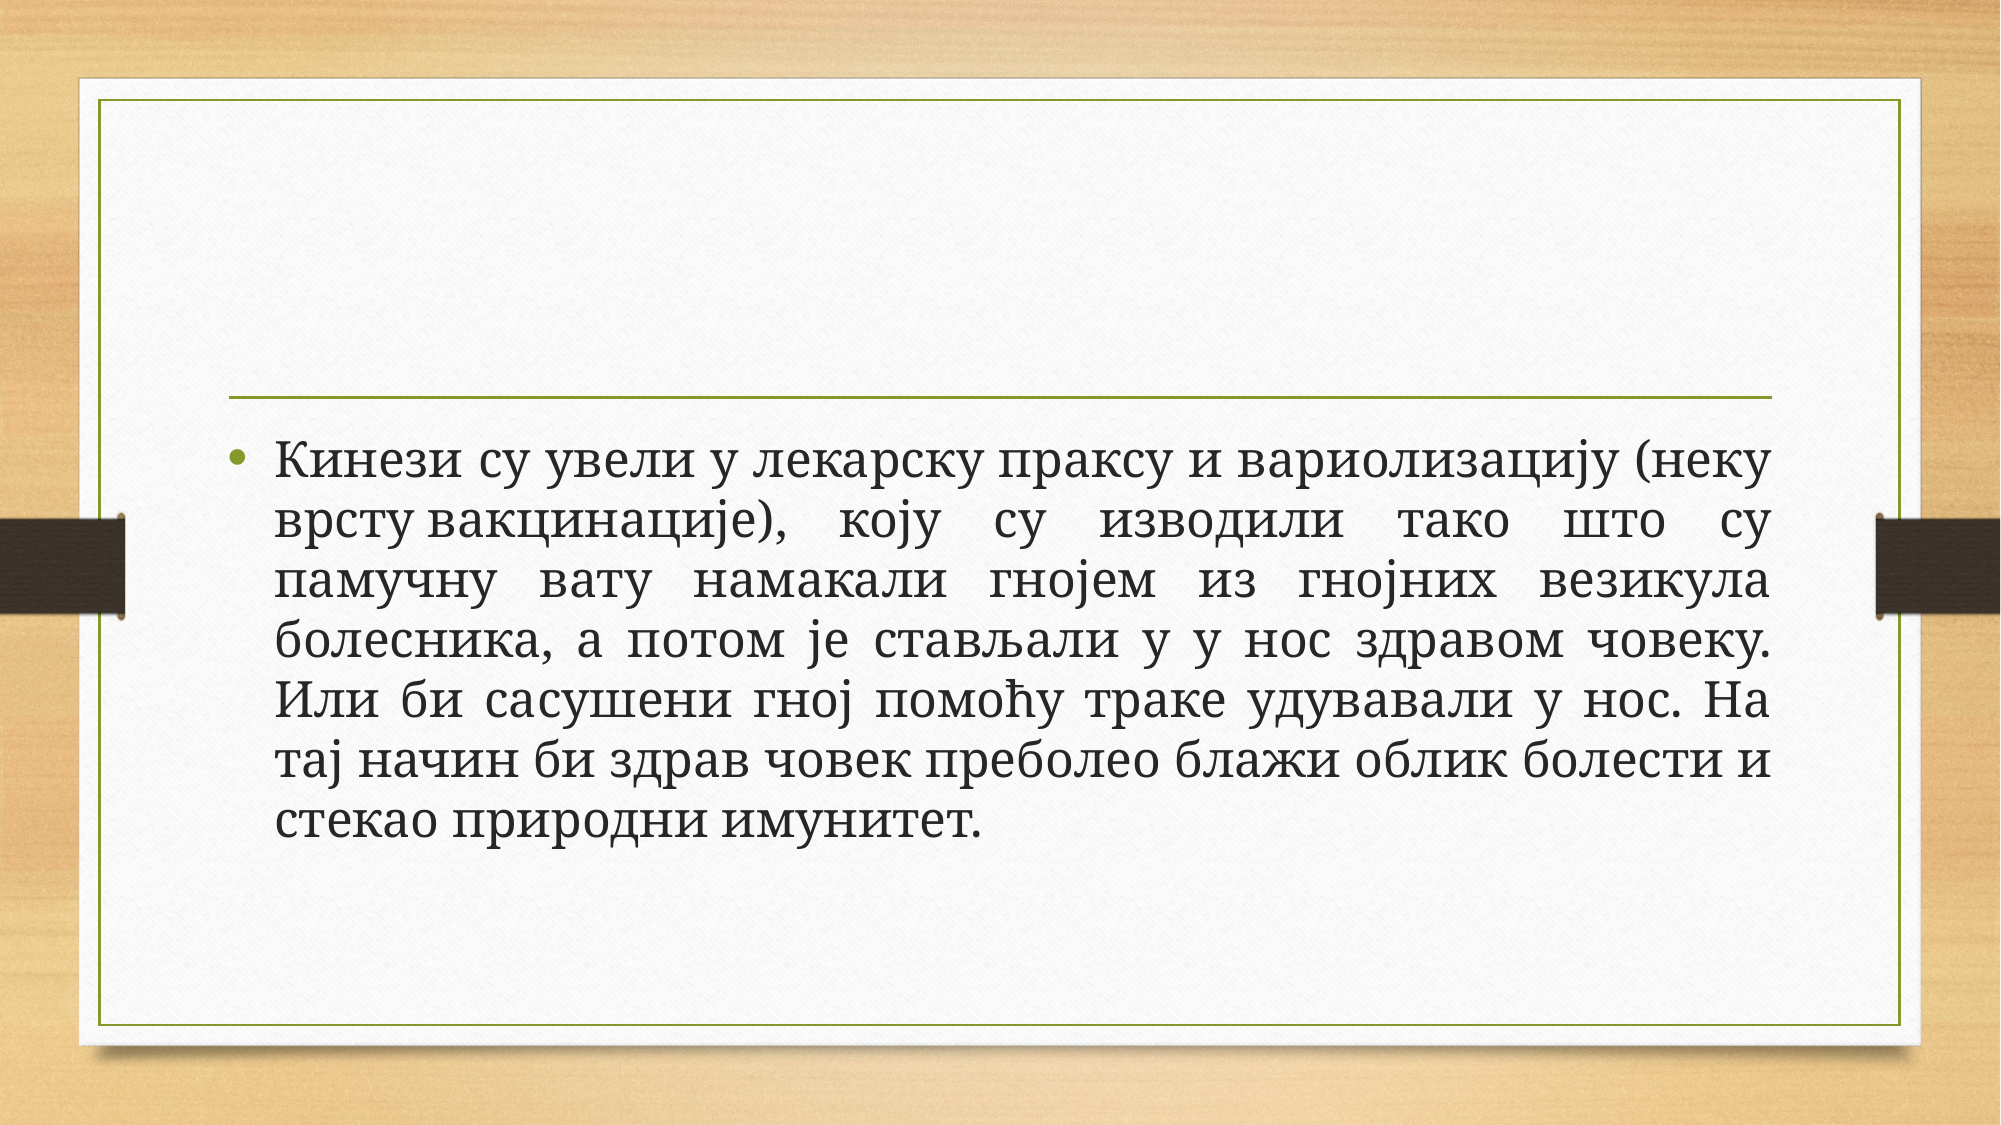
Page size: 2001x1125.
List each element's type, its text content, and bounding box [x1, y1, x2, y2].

picture [0, 0, 2001, 1125]
list Кинези су увели у лекарску праксу и вариолизацију (неку врсту вакцинације), коју су изводили тако што су памучну вату намакали гнојем из гнојних везикула болесника, а потом је стављали у у нос здравом човеку. Или би сасушени гној помоћу траке удувавали у нос. На тај начин би здрав човек преболео блажи облик болести и стекао природни имунитет. [212, 419, 1788, 964]
